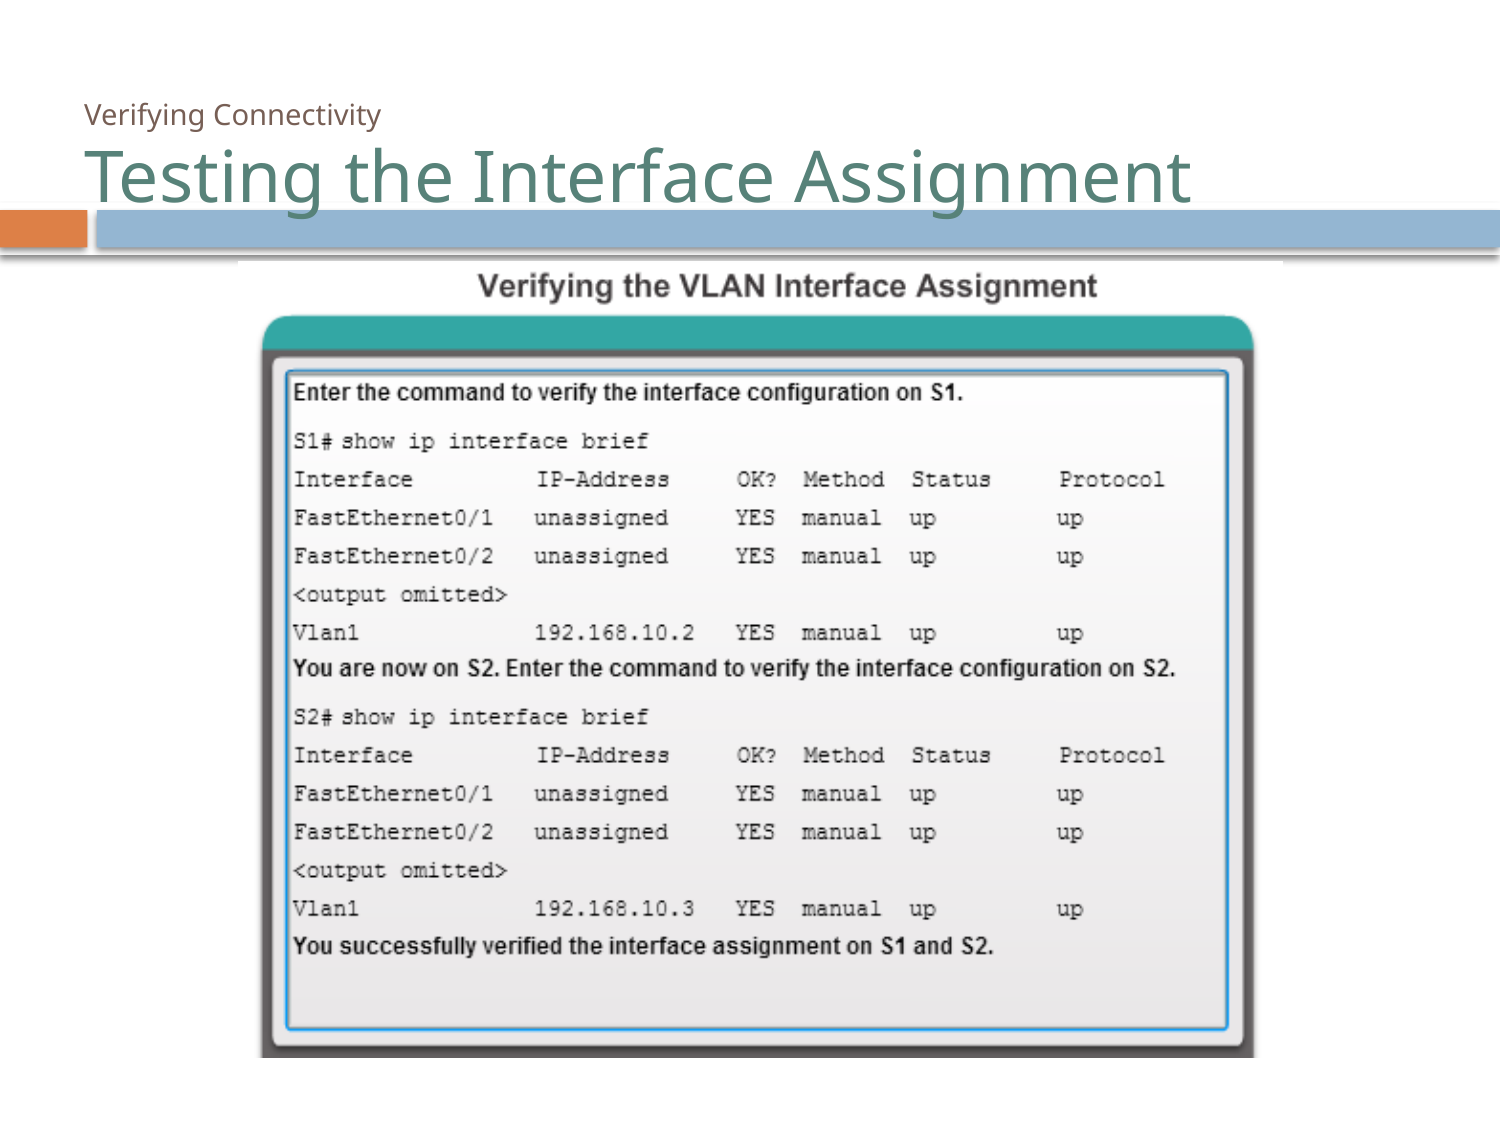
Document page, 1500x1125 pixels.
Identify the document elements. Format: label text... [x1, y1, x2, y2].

title Verifying Connectivity Testing the Interface Assignment [69, 87, 1406, 225]
picture [237, 260, 1284, 1058]
